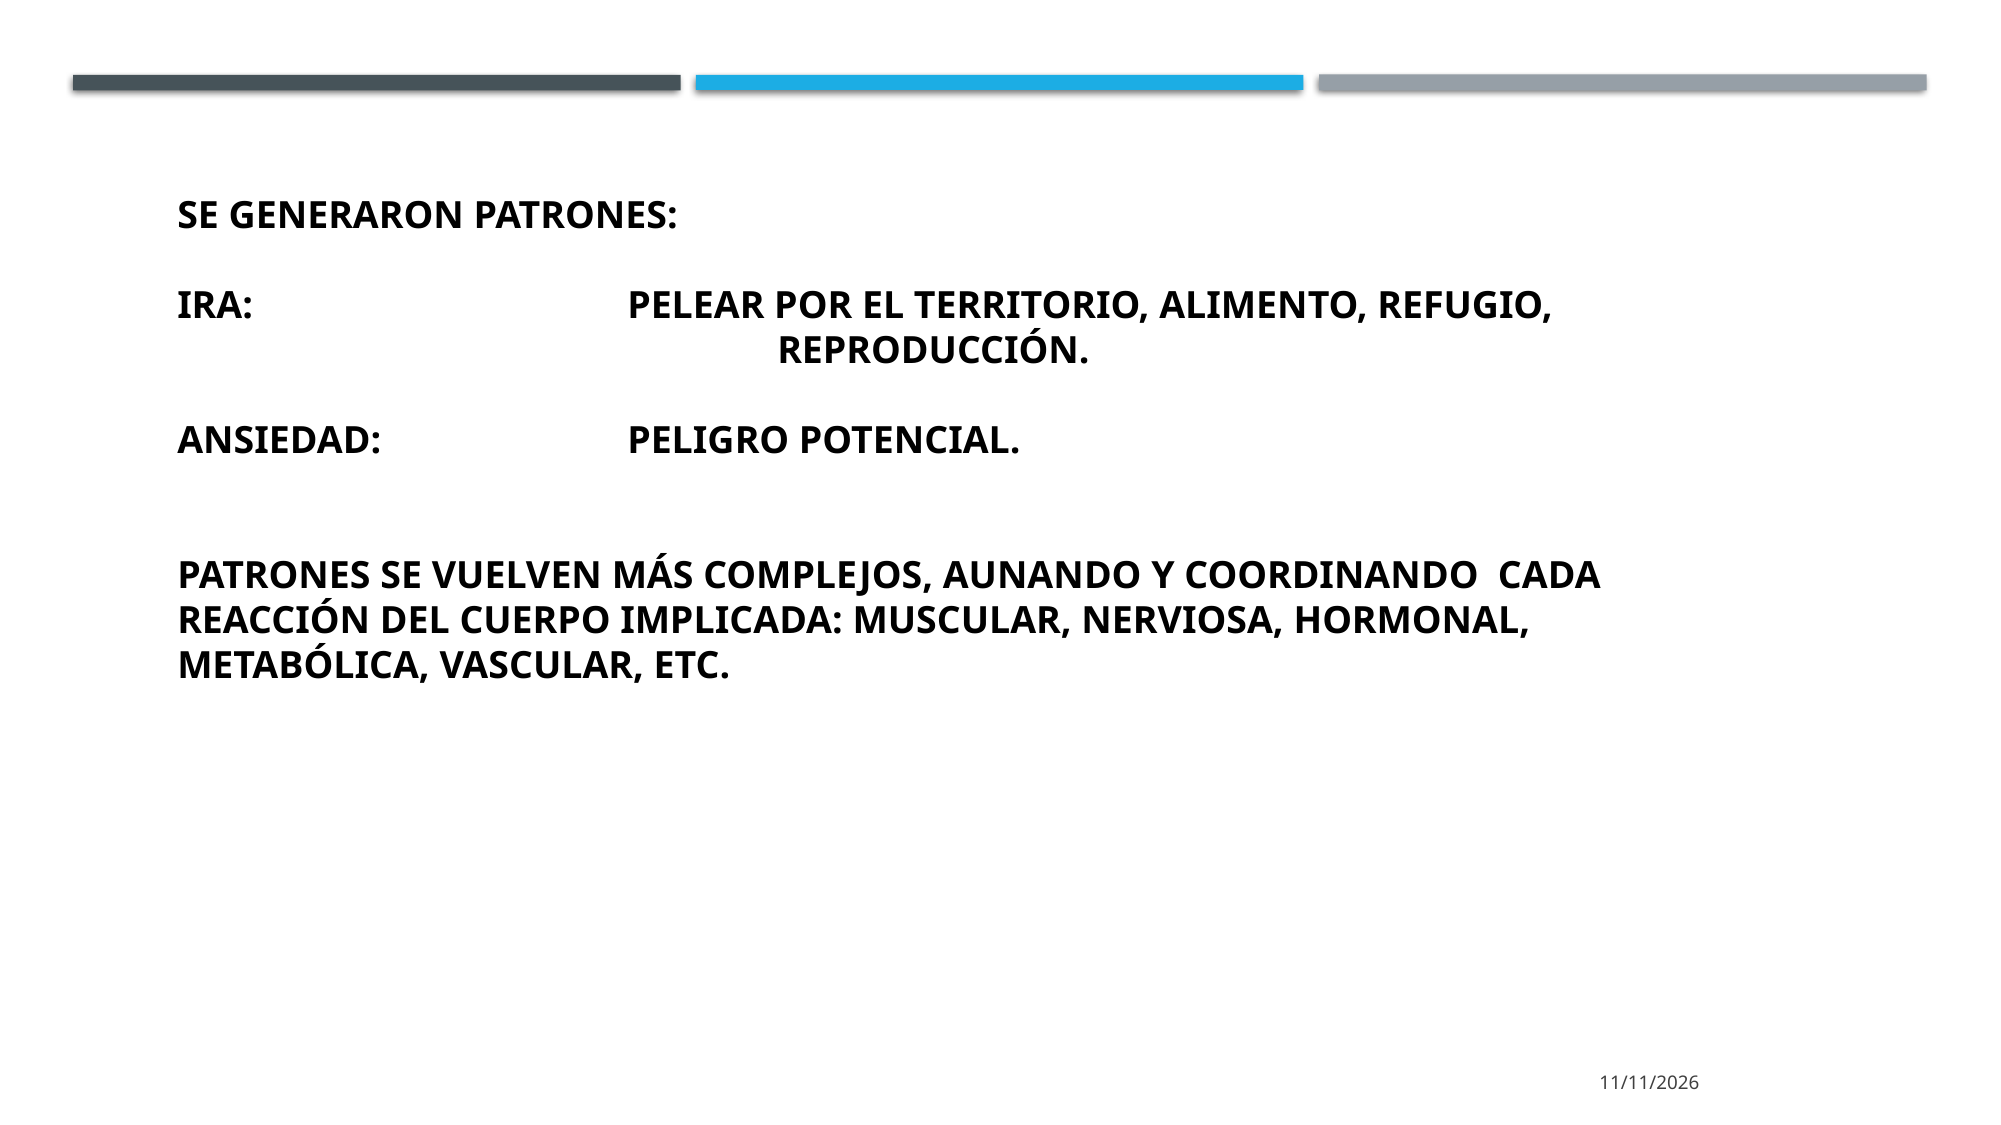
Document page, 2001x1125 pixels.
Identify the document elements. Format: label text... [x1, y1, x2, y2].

text_box SE GENERARON PATRONES: IRA: PELEAR POR EL TERRITORIO, ALIMENTO, REFUGIO, REPRODUCCIÓN. ANSIEDAD: PELIGRO POTENCIAL. PATRONES SE VUELVEN MÁS COMPLEJOS, AUNANDO Y COORDINANDO CADA REACCIÓN DEL CUERPO IMPLICADA: MUSCULAR, NERVIOSA, HORMONAL, METABÓLICA, VASCULAR, ETC. [162, 183, 1637, 693]
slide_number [1247, 1053, 1715, 1114]
